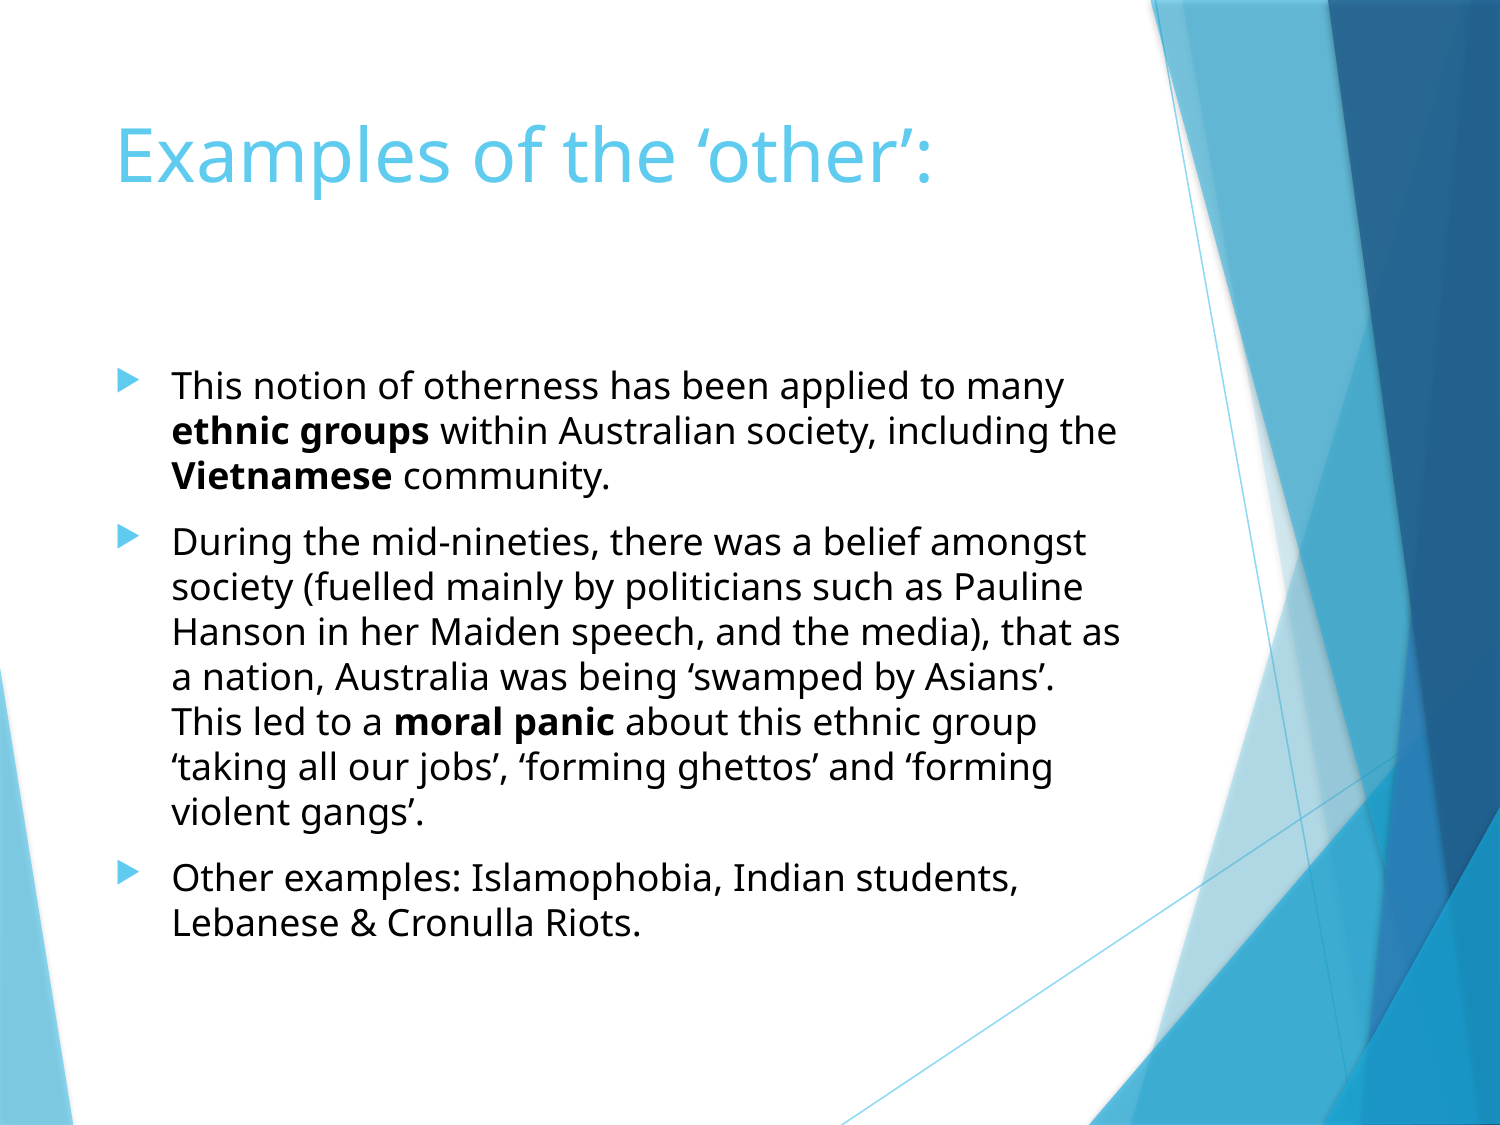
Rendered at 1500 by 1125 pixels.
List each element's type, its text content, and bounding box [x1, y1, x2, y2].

title Examples of the ‘other’: [99, 99, 1142, 317]
list This notion of otherness has been applied to many ethnic groups within Australian society, including the Vietnamese community. During the mid-nineties, there was a belief amongst society (fuelled mainly by politicians such as Pauline Hanson in her Maiden speech, and the media), that as a nation, Australia was being ‘swamped by Asians’. This led to a moral panic about this ethnic group ‘taking all our jobs’, ‘forming ghettos’ and ‘forming violent gangs’. Other examples: Islamophobia, Indian students, Lebanese & Cronulla Riots. [99, 354, 1142, 992]
